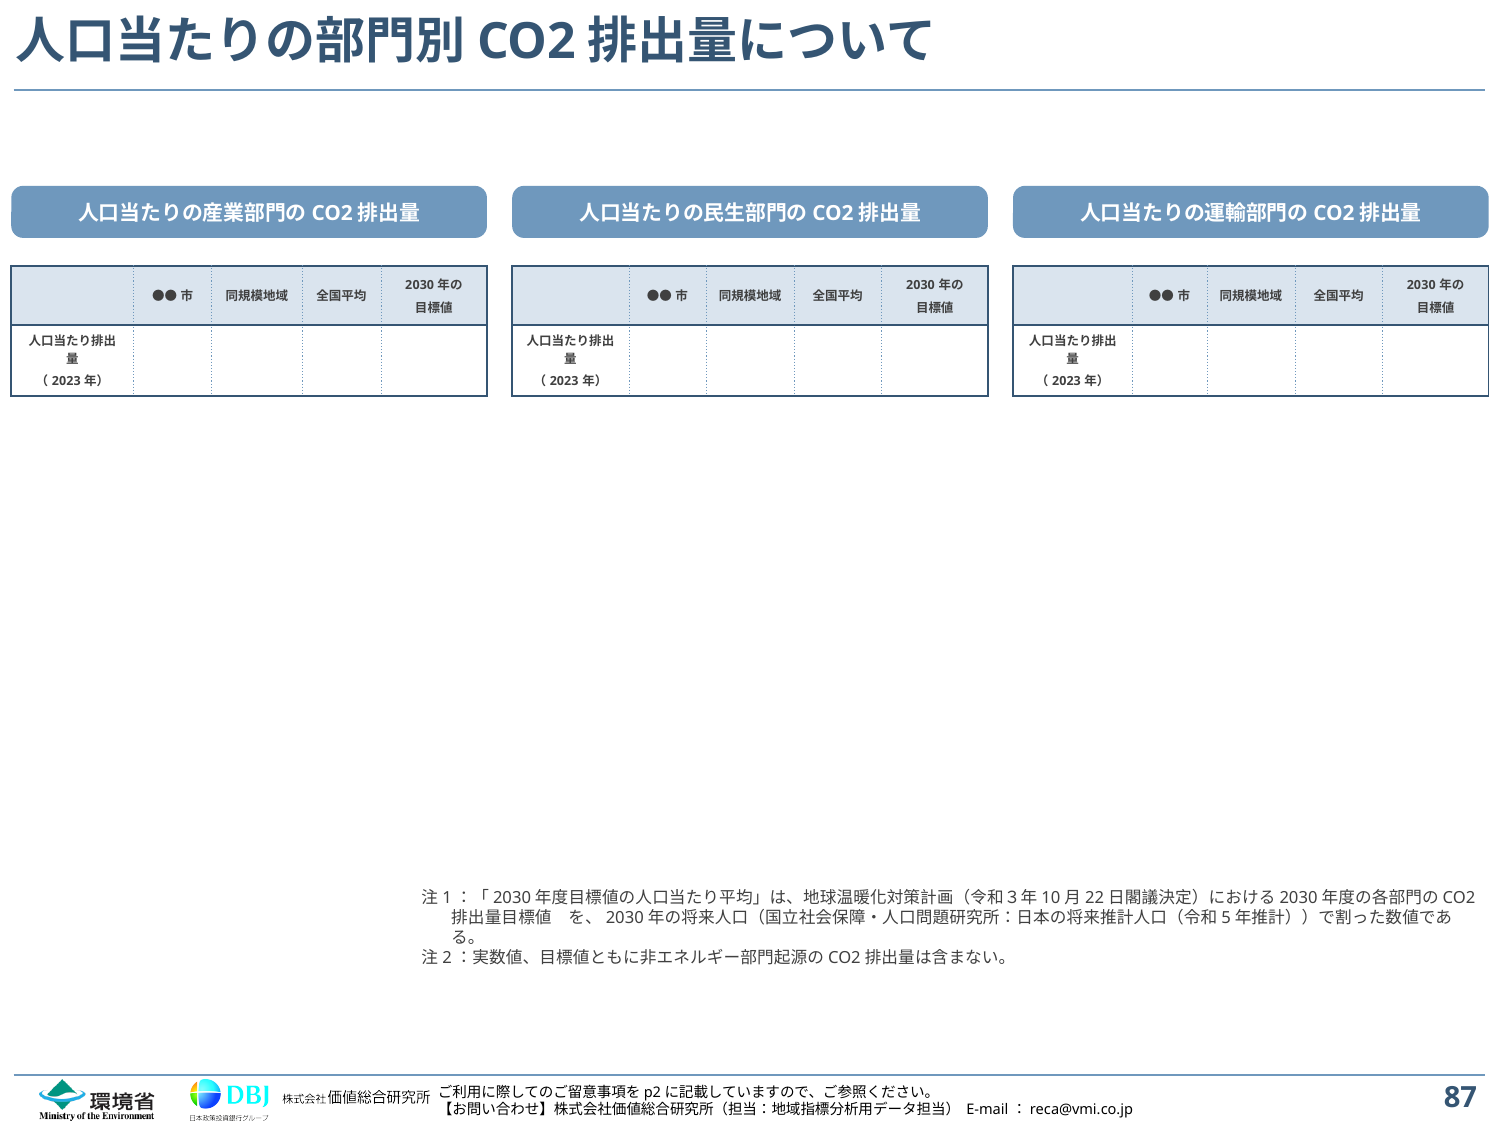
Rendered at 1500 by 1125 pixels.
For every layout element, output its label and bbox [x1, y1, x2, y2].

table_header [513, 267, 987, 324]
table_cell [513, 326, 987, 395]
table_header [1014, 267, 1488, 324]
table_cell [1014, 326, 1488, 395]
text_box [1012, 185, 1489, 238]
text_box [512, 185, 988, 238]
picture [36, 1079, 157, 1124]
title [0, 0, 1500, 87]
text_box [406, 879, 1500, 975]
picture [186, 1076, 434, 1125]
slide_number [1427, 1070, 1493, 1112]
table_header [12, 267, 486, 324]
text_box [11, 185, 487, 238]
table_cell [12, 326, 486, 395]
